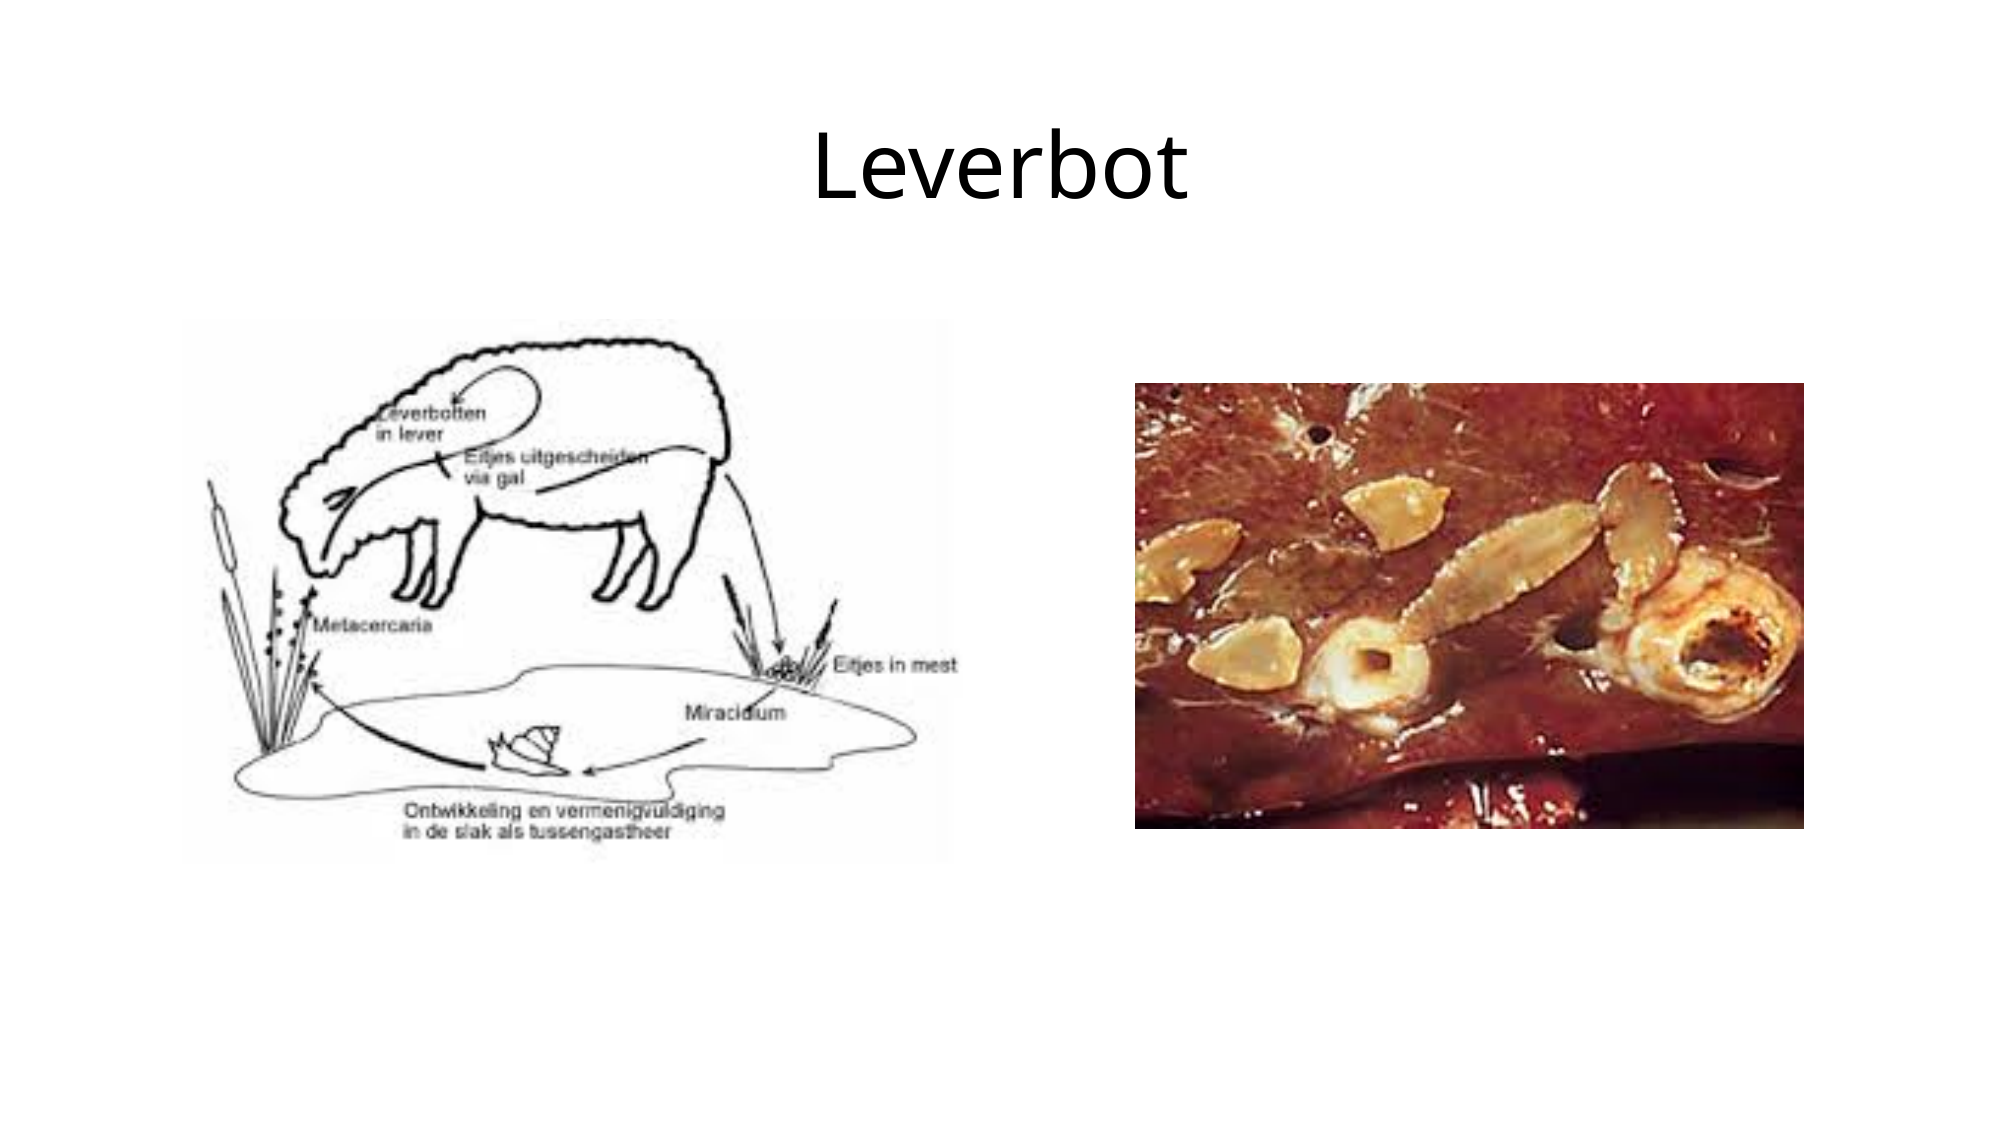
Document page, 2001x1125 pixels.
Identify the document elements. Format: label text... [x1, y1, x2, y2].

picture [1135, 383, 1804, 829]
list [182, 319, 965, 881]
title Leverbot [137, 59, 1863, 278]
